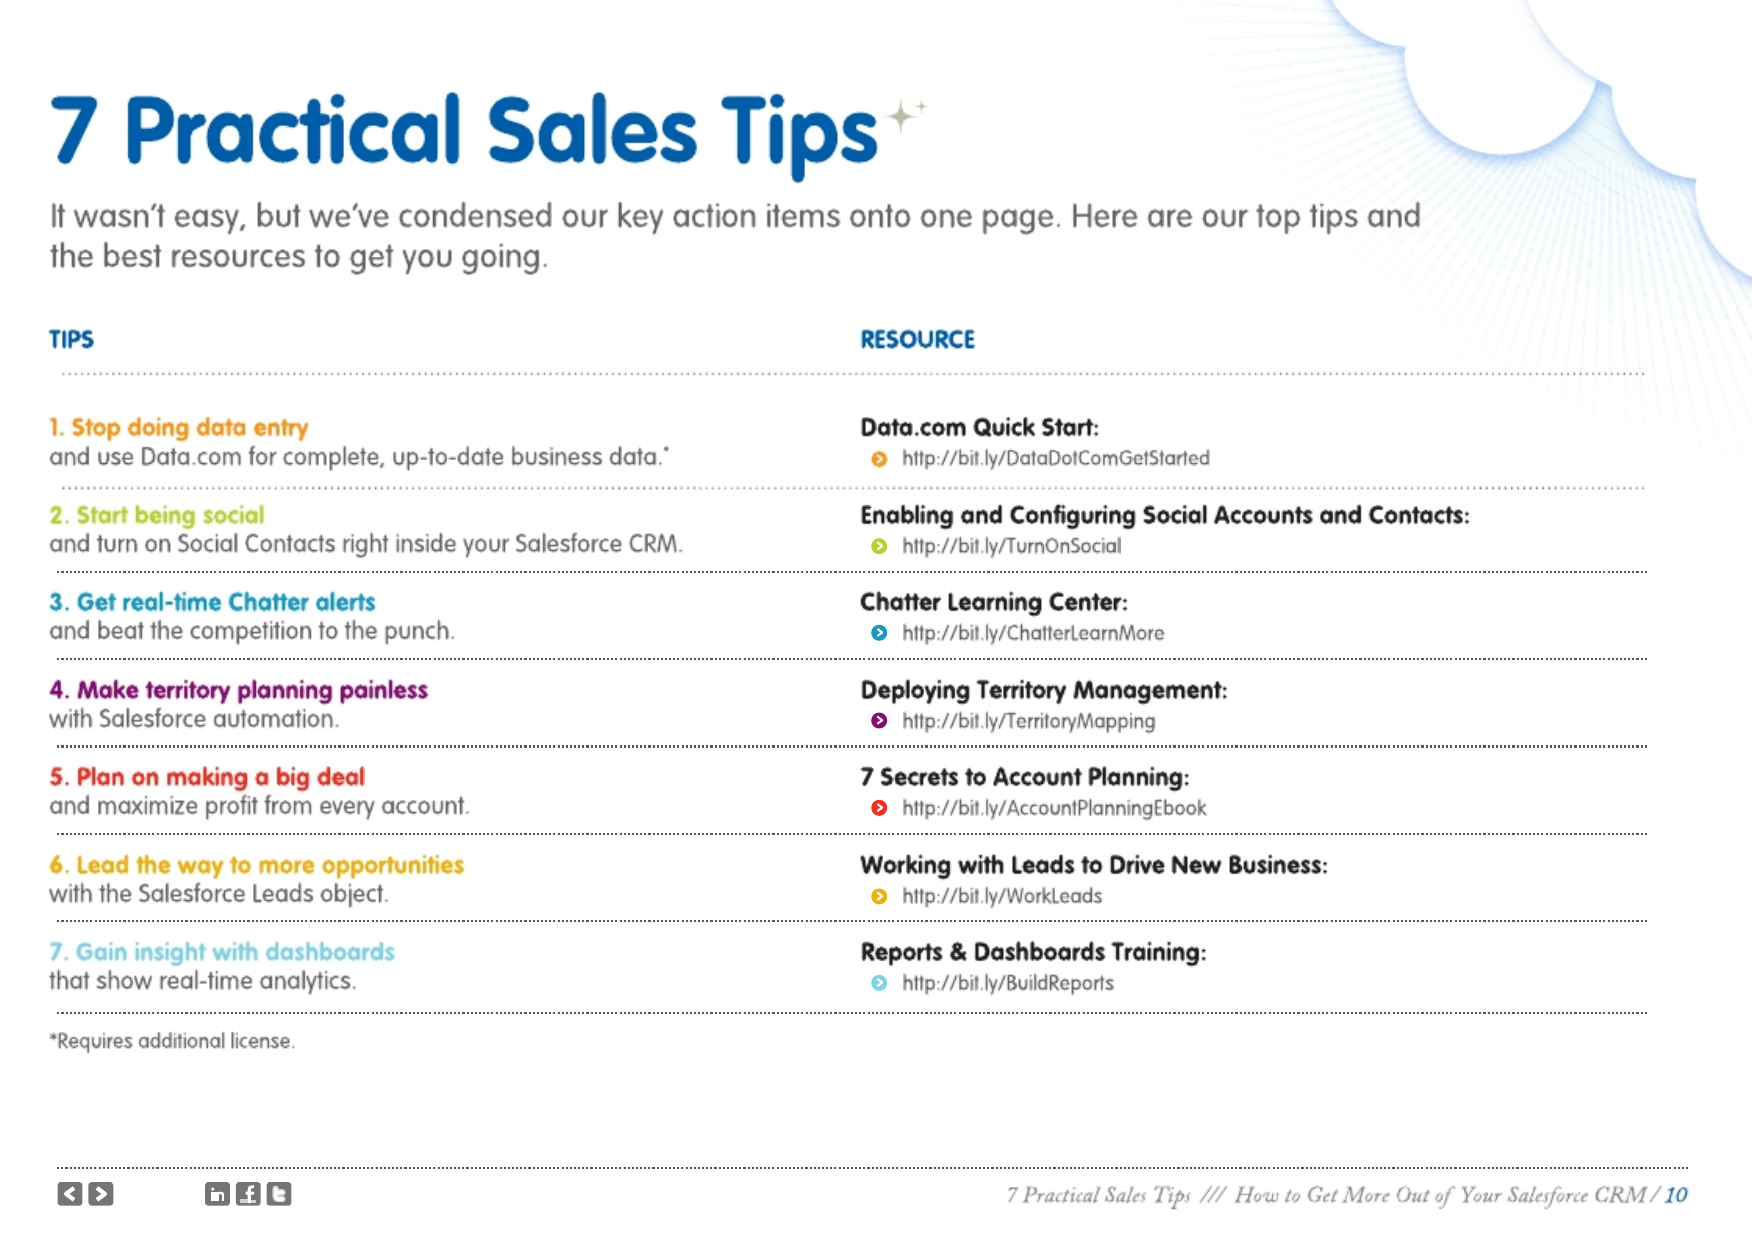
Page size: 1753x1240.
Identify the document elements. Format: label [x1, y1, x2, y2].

picture [47, 939, 396, 999]
picture [857, 764, 1192, 794]
text_box [65, 1187, 75, 1201]
picture [858, 851, 1330, 882]
picture [47, 764, 471, 824]
picture [901, 710, 1157, 734]
picture [901, 797, 1209, 821]
picture [47, 676, 430, 730]
picture [47, 0, 1753, 561]
picture [901, 622, 1165, 646]
text_box [99, 543, 1678, 1209]
picture [47, 589, 378, 613]
picture [901, 885, 1105, 909]
picture [1005, 1183, 1690, 1211]
picture [860, 939, 1207, 969]
picture [901, 972, 1117, 996]
text_box [55, 1180, 85, 1208]
picture [47, 618, 457, 649]
picture [860, 676, 1230, 707]
picture [901, 535, 1121, 559]
picture [47, 1030, 296, 1055]
picture [47, 851, 467, 911]
picture [858, 589, 1128, 619]
text_box [86, 1180, 99, 1208]
